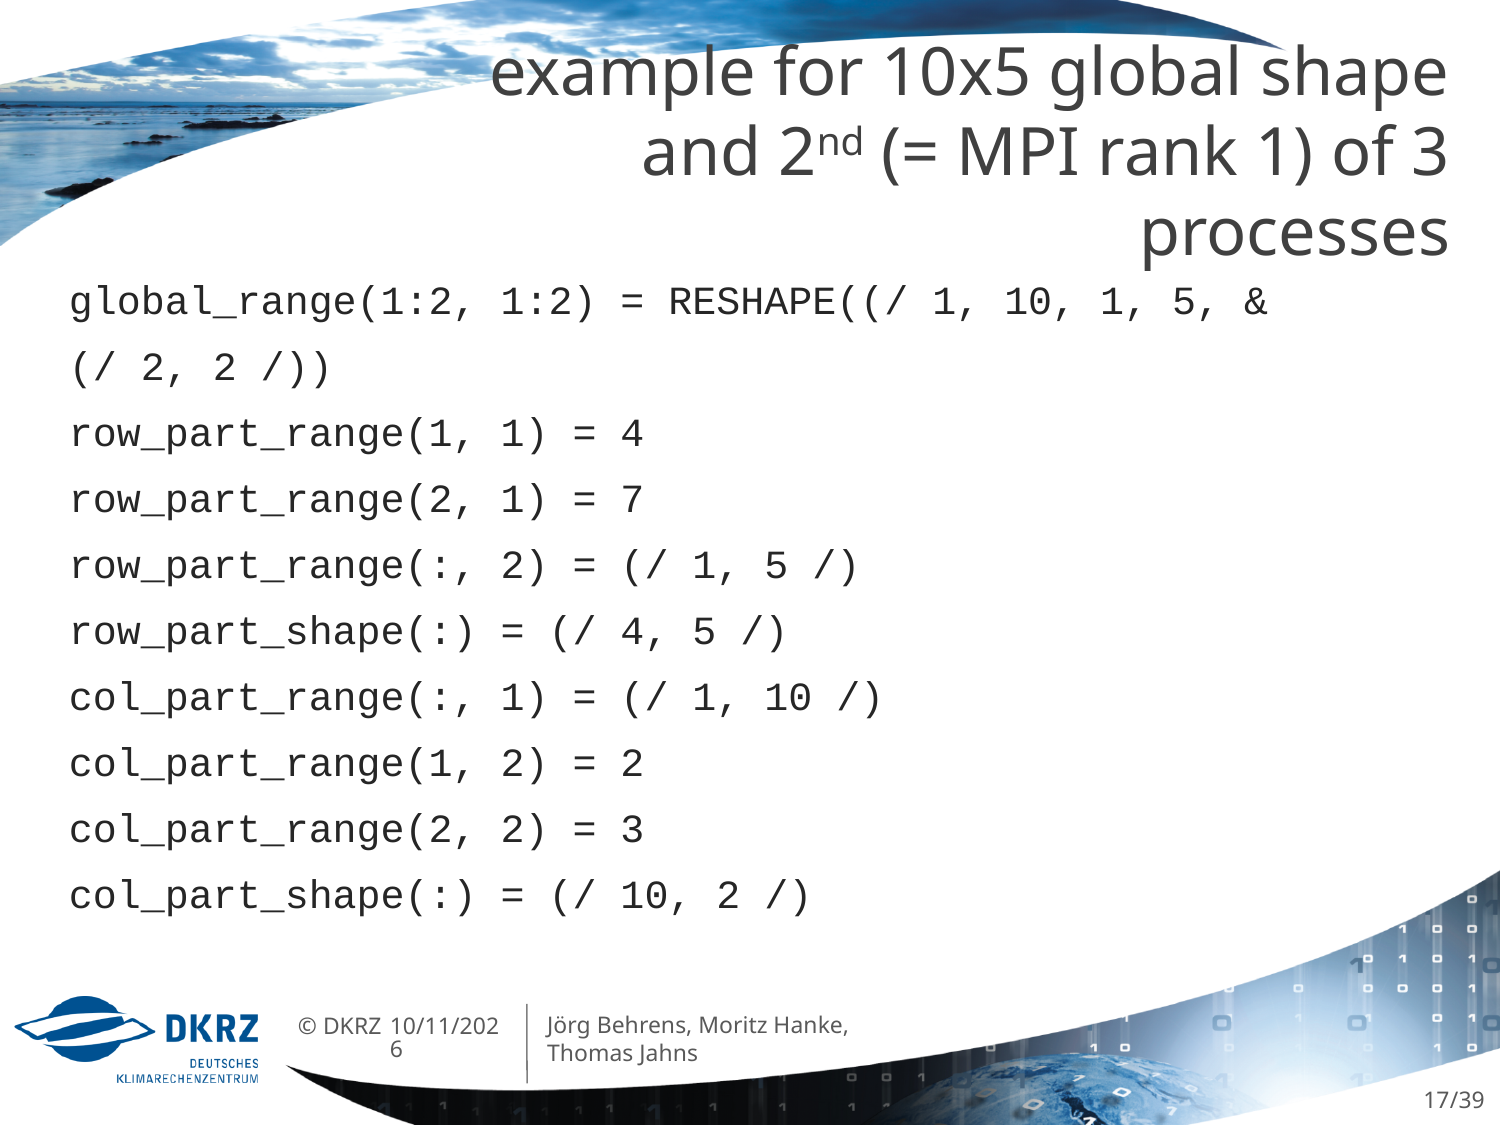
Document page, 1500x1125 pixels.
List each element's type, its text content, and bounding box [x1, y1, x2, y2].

footer Jörg Behrens, Moritz Hanke, Thomas Jahns [532, 1003, 884, 1082]
slide_number 17 [1333, 1078, 1465, 1125]
picture [0, 0, 1288, 246]
list global_range(1:2, 1:2) = RESHAPE((/ 1, 10, 1, 5, & (/ 2, 2 /)) row_part_range(1, 1) = 4 row_part_range(2, 1) = 7 row_part_range(:, 2) = (/ 1, 5 /) row_part_shape(:) = (/ 4, 5 /) col_part_range(:, 1) = (/ 1, 10 /) col_part_range(1, 2) = 2 col_part_range(2, 2) = 3 col_part_shape(:) = (/ 10, 2 /) [0, 266, 1500, 929]
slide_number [375, 1004, 528, 1052]
picture [285, 929, 1500, 1125]
title example for 10x5 global shape and 2nd (= MPI rank 1) of 3 processes [359, 66, 1466, 232]
picture [14, 996, 258, 1083]
